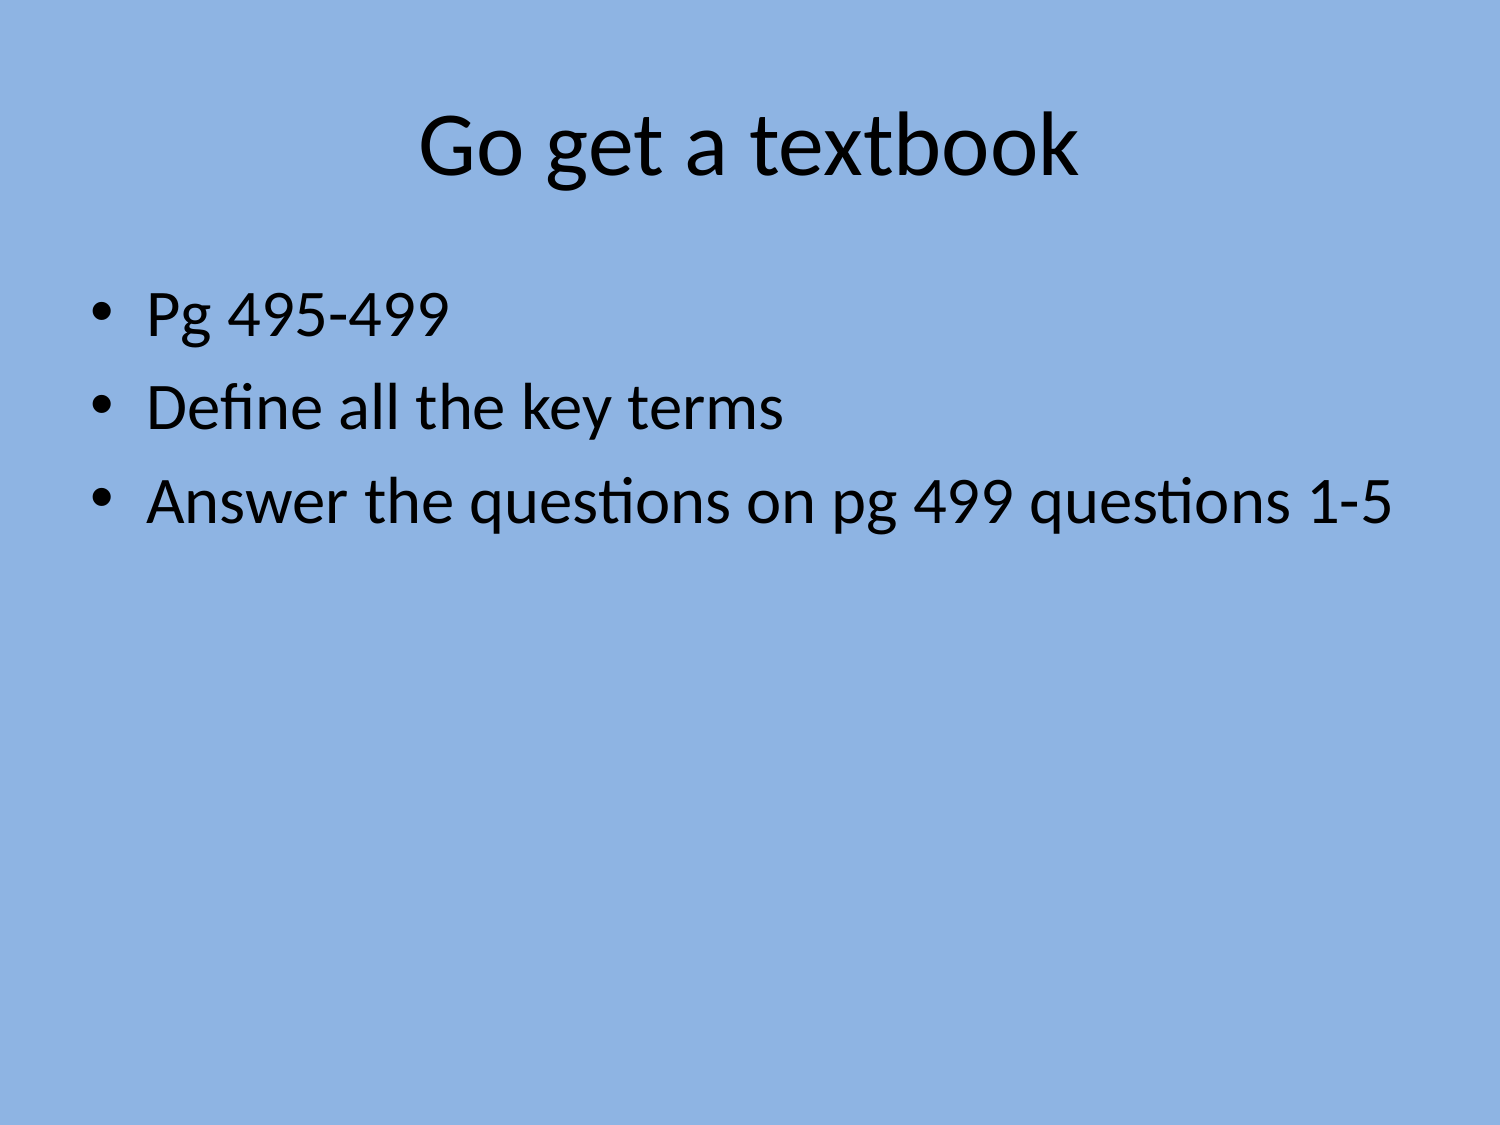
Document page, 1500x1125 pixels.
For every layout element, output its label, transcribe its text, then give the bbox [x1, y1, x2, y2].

list Pg 495-499 Define all the key terms Answer the questions on pg 499 questions 1-5 [75, 262, 1425, 1005]
title Go get a textbook [75, 45, 1425, 233]
